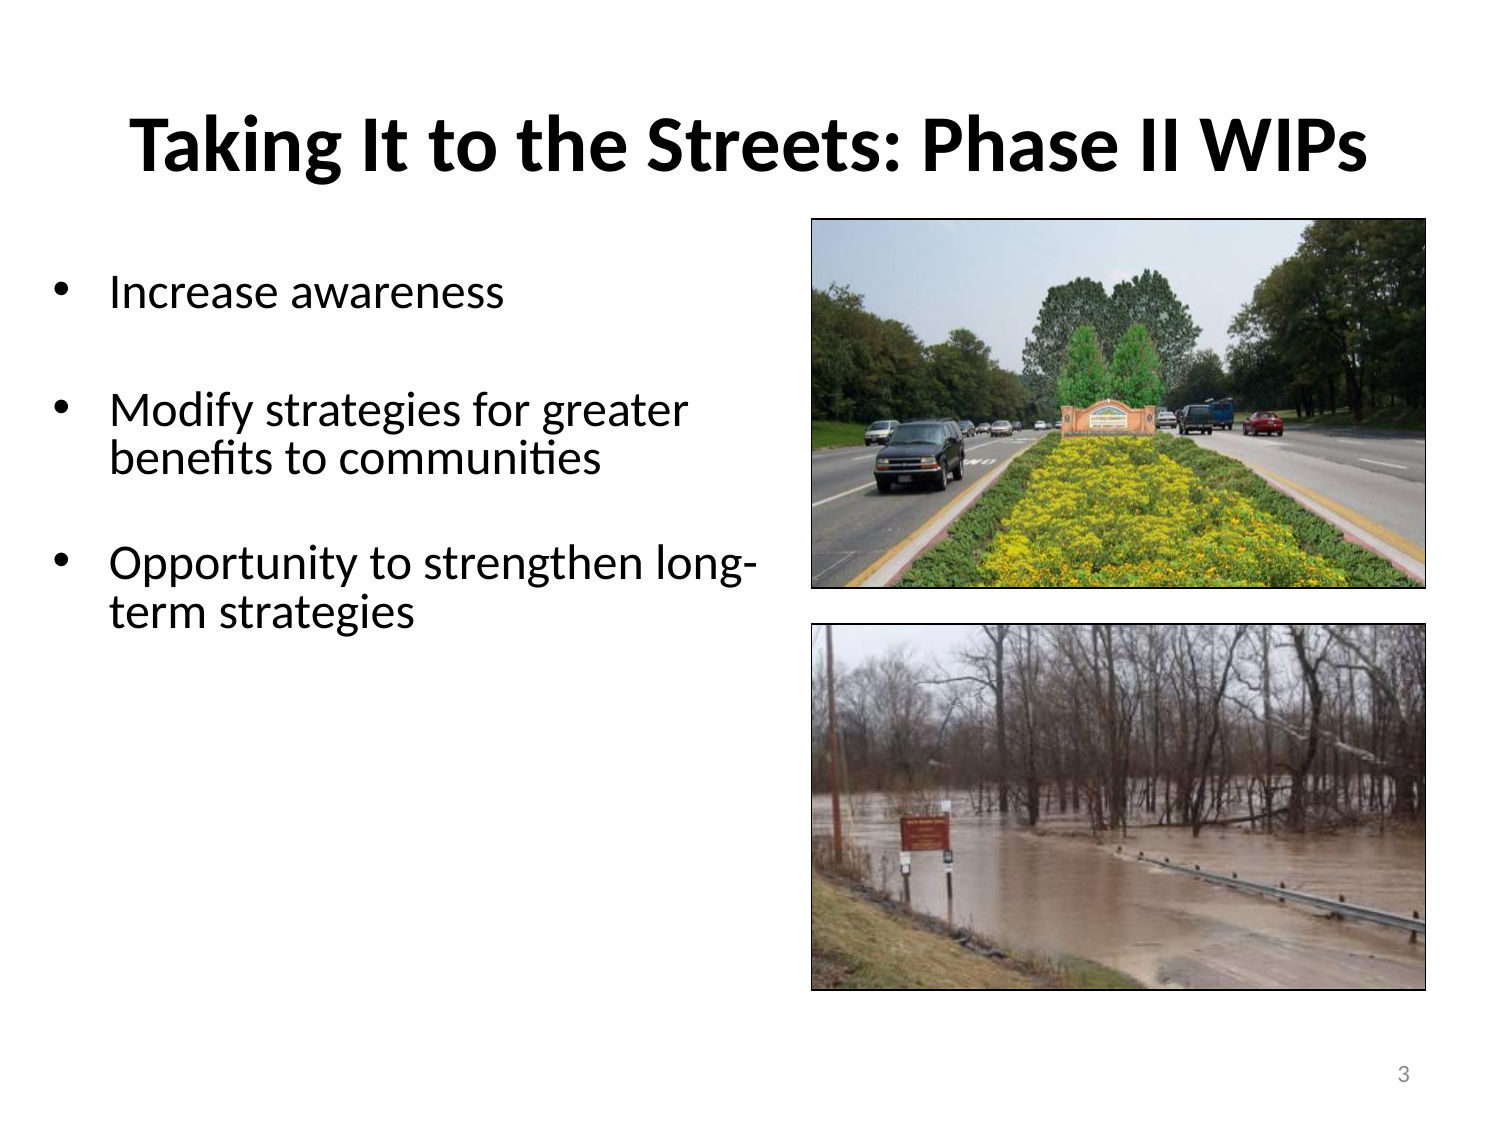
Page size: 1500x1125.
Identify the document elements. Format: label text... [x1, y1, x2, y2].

picture [812, 624, 1426, 990]
title Taking It to the Streets: Phase II WIPs [75, 45, 1425, 233]
picture [812, 219, 1426, 588]
slide_number 3 [1074, 1042, 1425, 1103]
list Increase awareness Modify strategies for greater benefits to communities Opportunity to strengthen long-term strategies [37, 262, 813, 1005]
